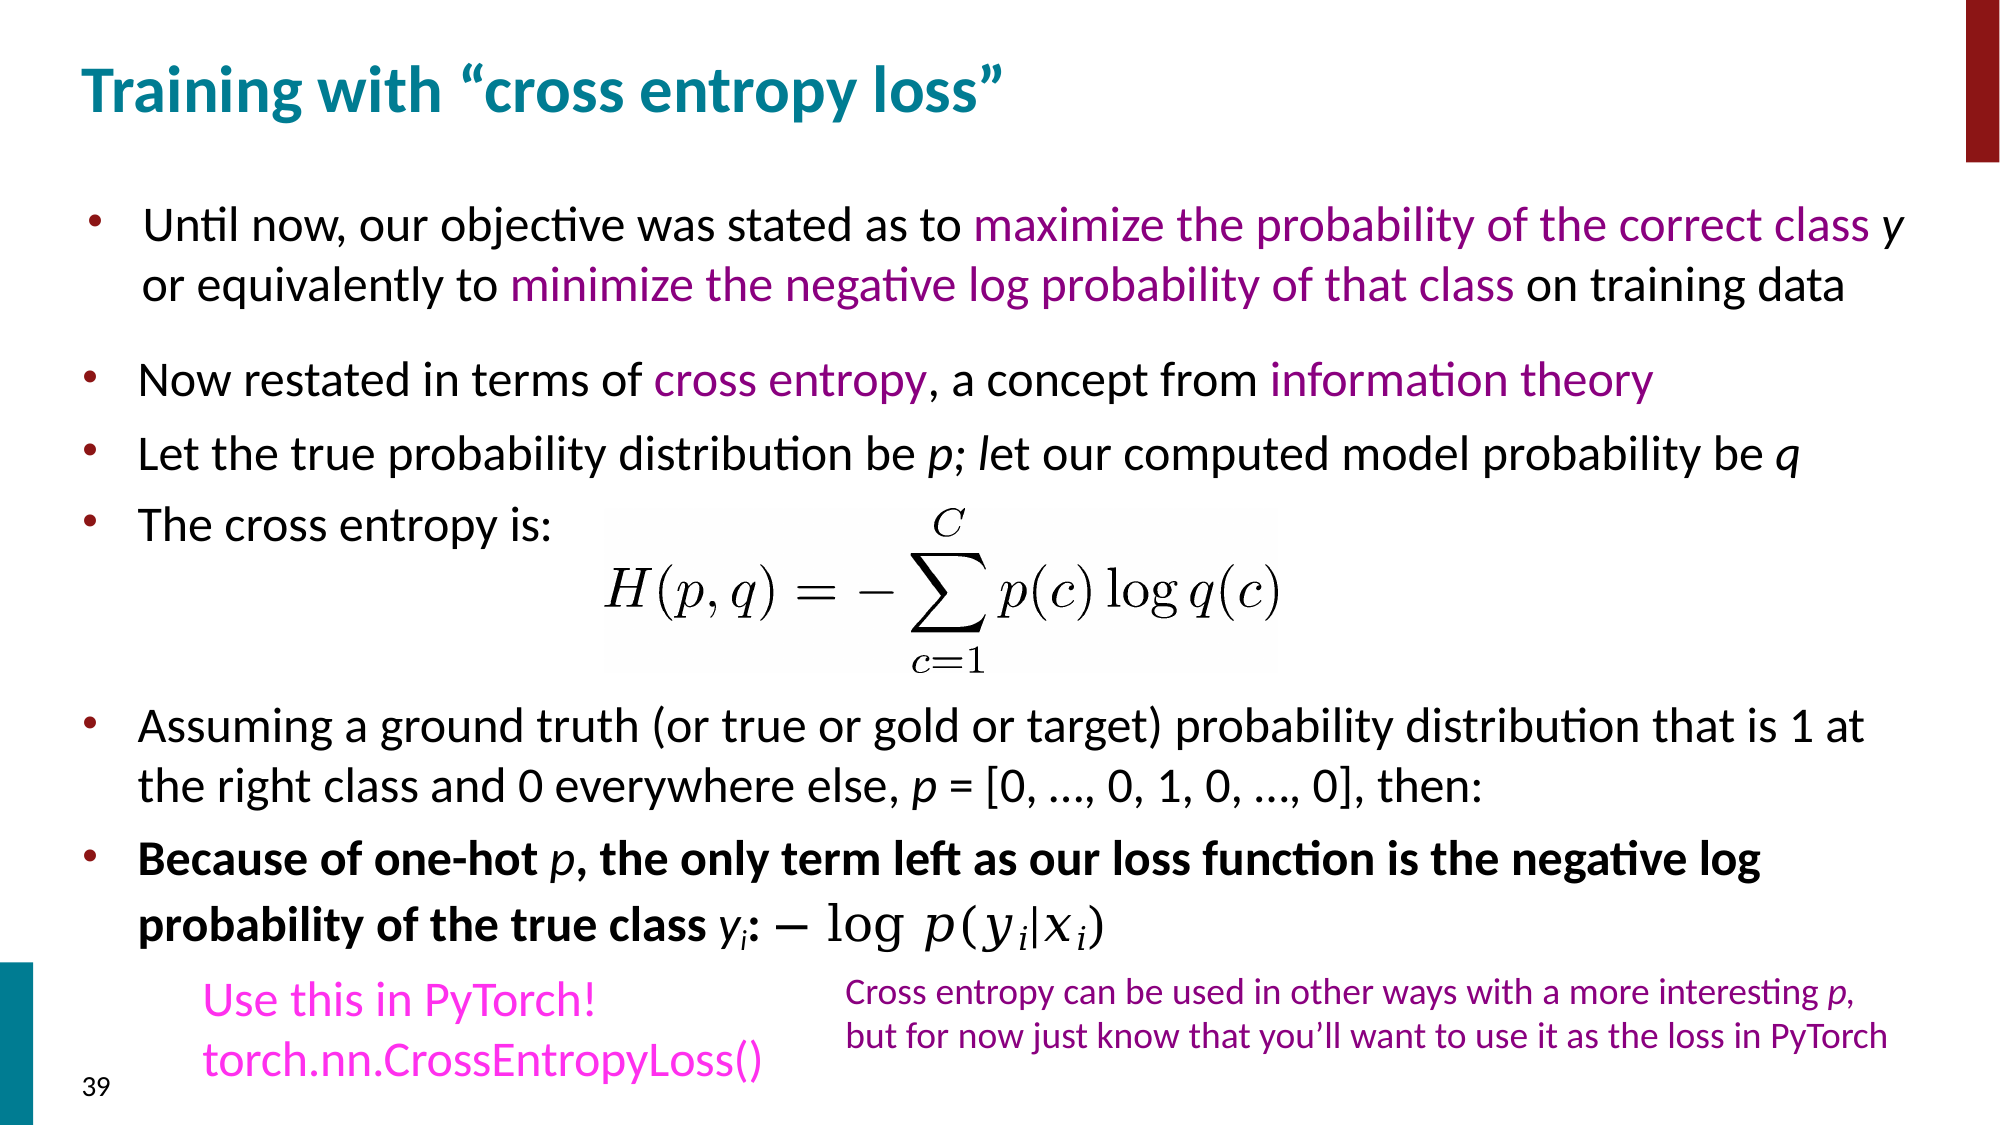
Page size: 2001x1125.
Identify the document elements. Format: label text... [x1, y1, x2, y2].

slide_number 39 [75, 1067, 120, 1125]
text_box Use this in PyTorch! torch.nn.CrossEntropyLoss() [200, 963, 772, 1086]
picture [604, 507, 1278, 674]
text_box Cross entropy can be used in other ways with a more interesting p, but for now just know that you’ll want to use it as the loss in PyTorch [843, 965, 1893, 1057]
title Training with “cross entropy loss” [79, 4, 1921, 234]
text_box Until now, our objective was stated as to maximize the probability of the correct class y or equivalently to minimize the negative log probability of that class on training data Now restated in terms of cross entropy, a concept from information theory Let the true probability distribution be p; let our computed model probability be q The cross entropy is: Assuming a ground truth (or true or gold or target) probability distribution that is 1 at the right class and 0 everywhere else, p = [0, …, 0, 1, 0, …, 0], then: Because of one-hot p, the only term left as our loss function is the negative log probability of the true class yi: − log 𝑝(𝑦𝑖|𝑥𝑖) [73, 188, 1913, 957]
